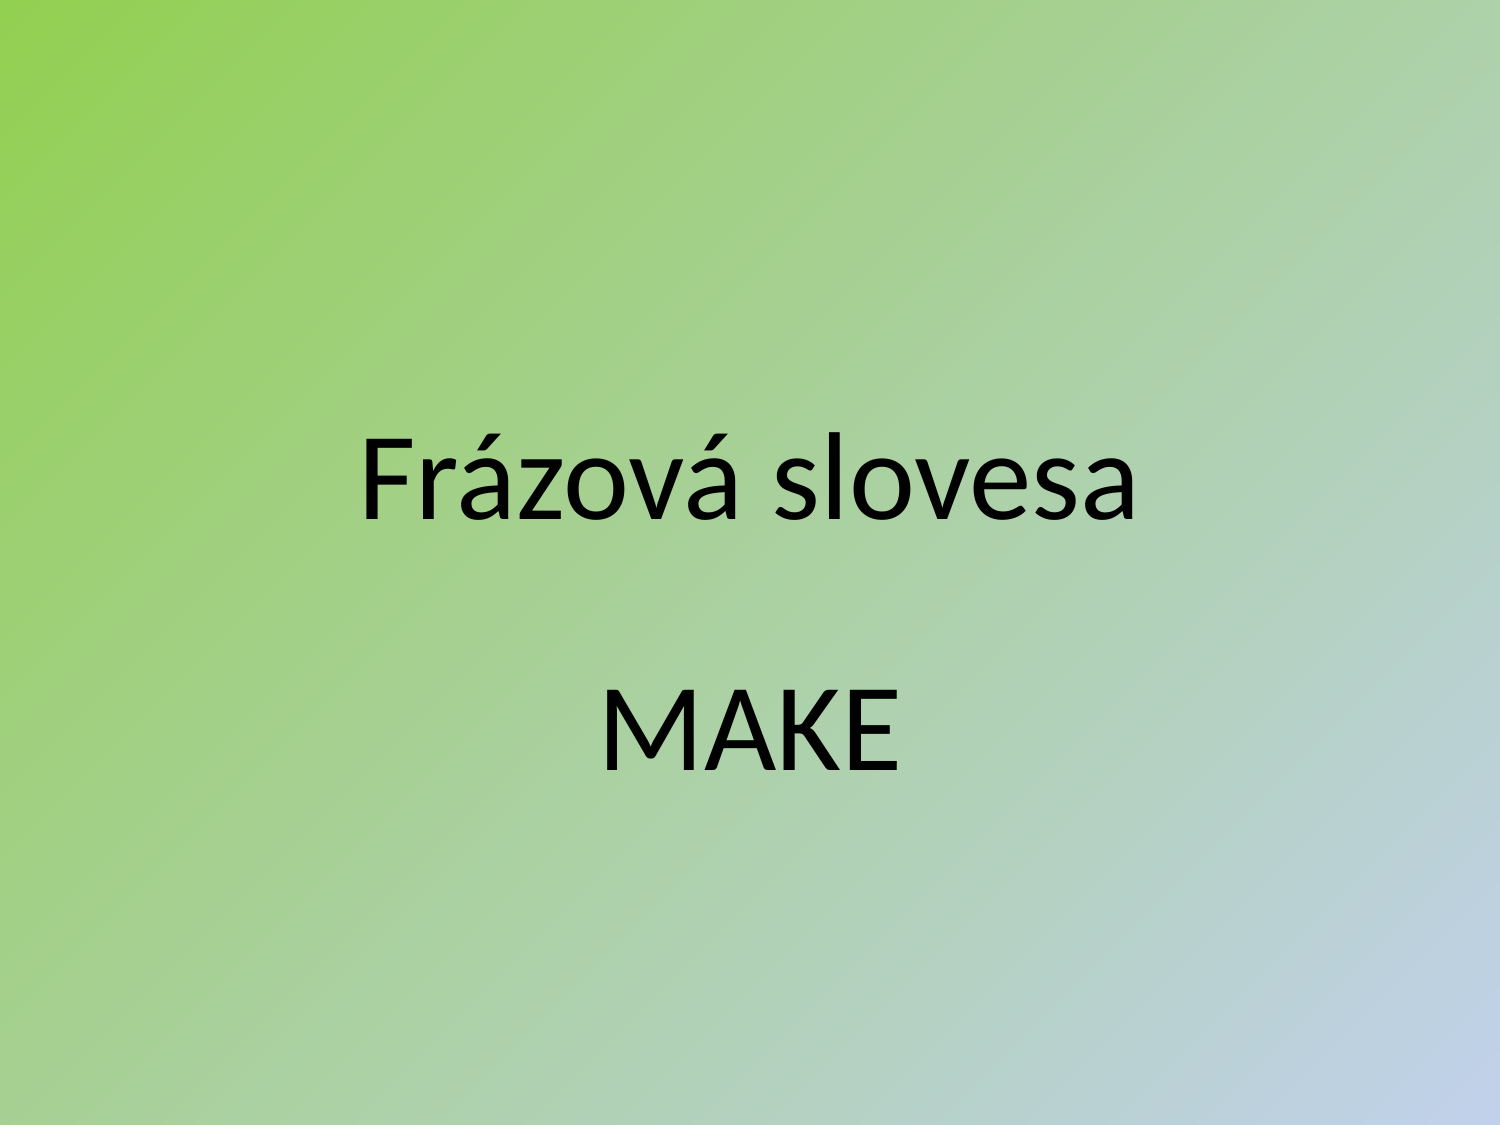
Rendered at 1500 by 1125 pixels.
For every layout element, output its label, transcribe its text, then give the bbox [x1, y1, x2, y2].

title Frázová slovesa [112, 349, 1388, 591]
subtitle MAKE [225, 637, 1275, 925]
